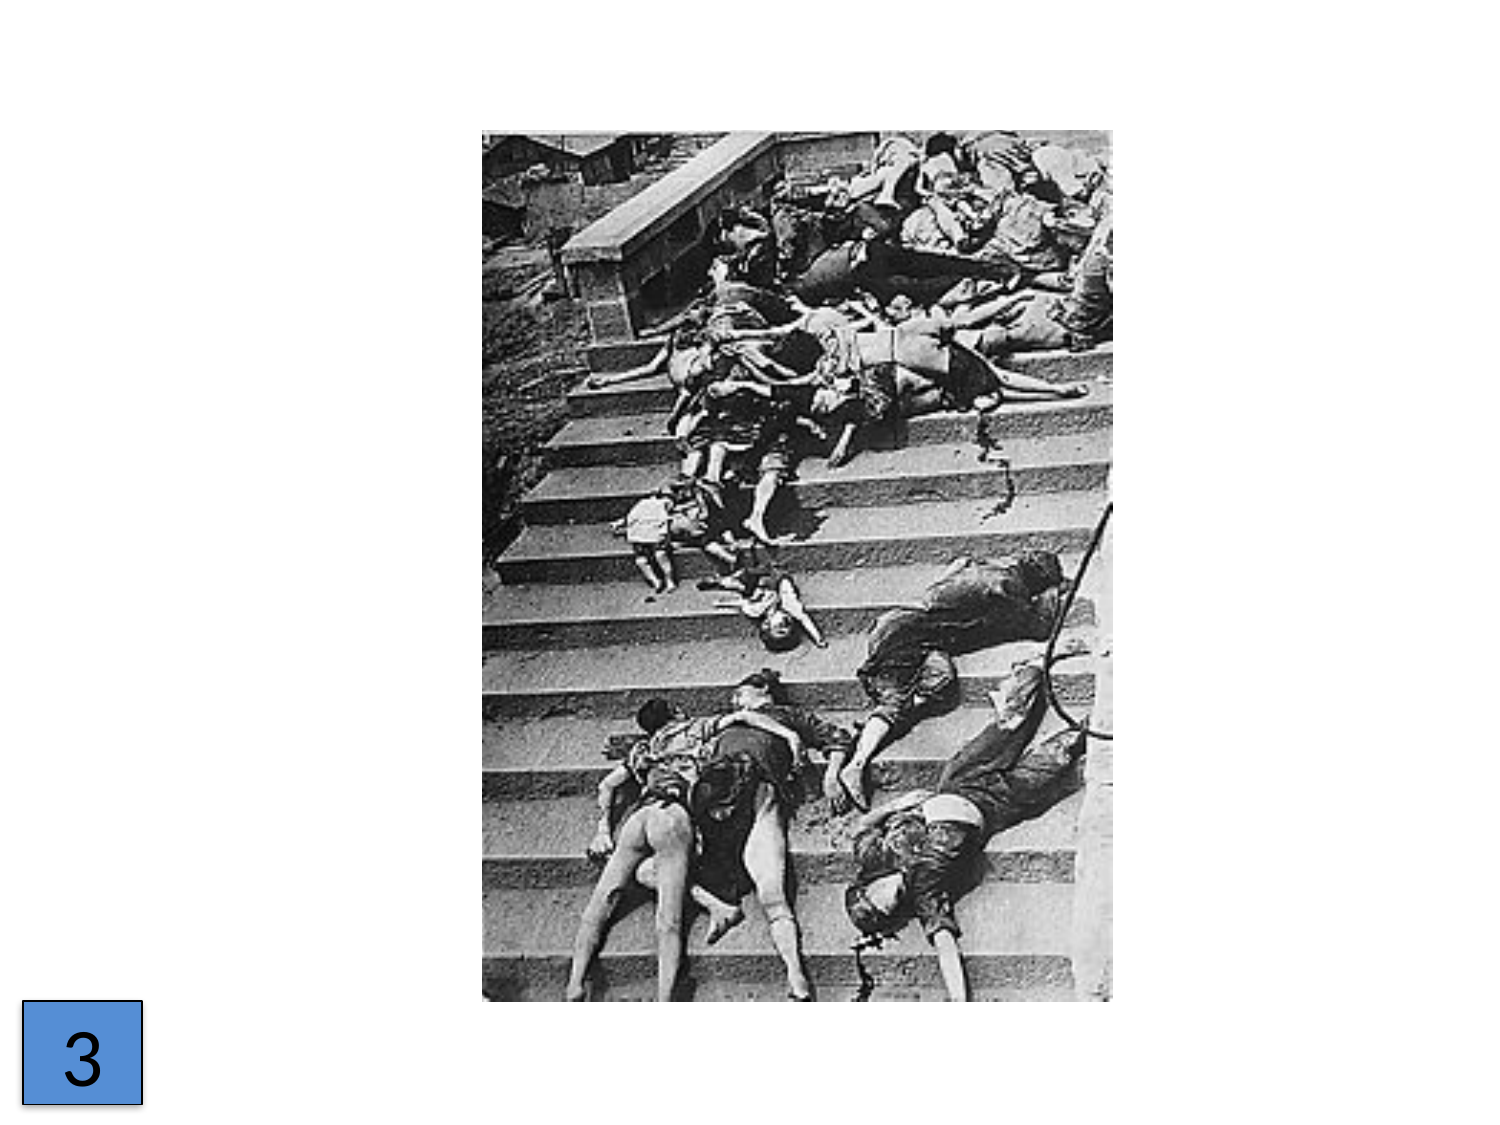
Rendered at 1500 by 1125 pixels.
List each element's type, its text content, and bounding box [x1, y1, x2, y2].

picture [482, 130, 1113, 1002]
text_box 3 [22, 1000, 143, 1105]
